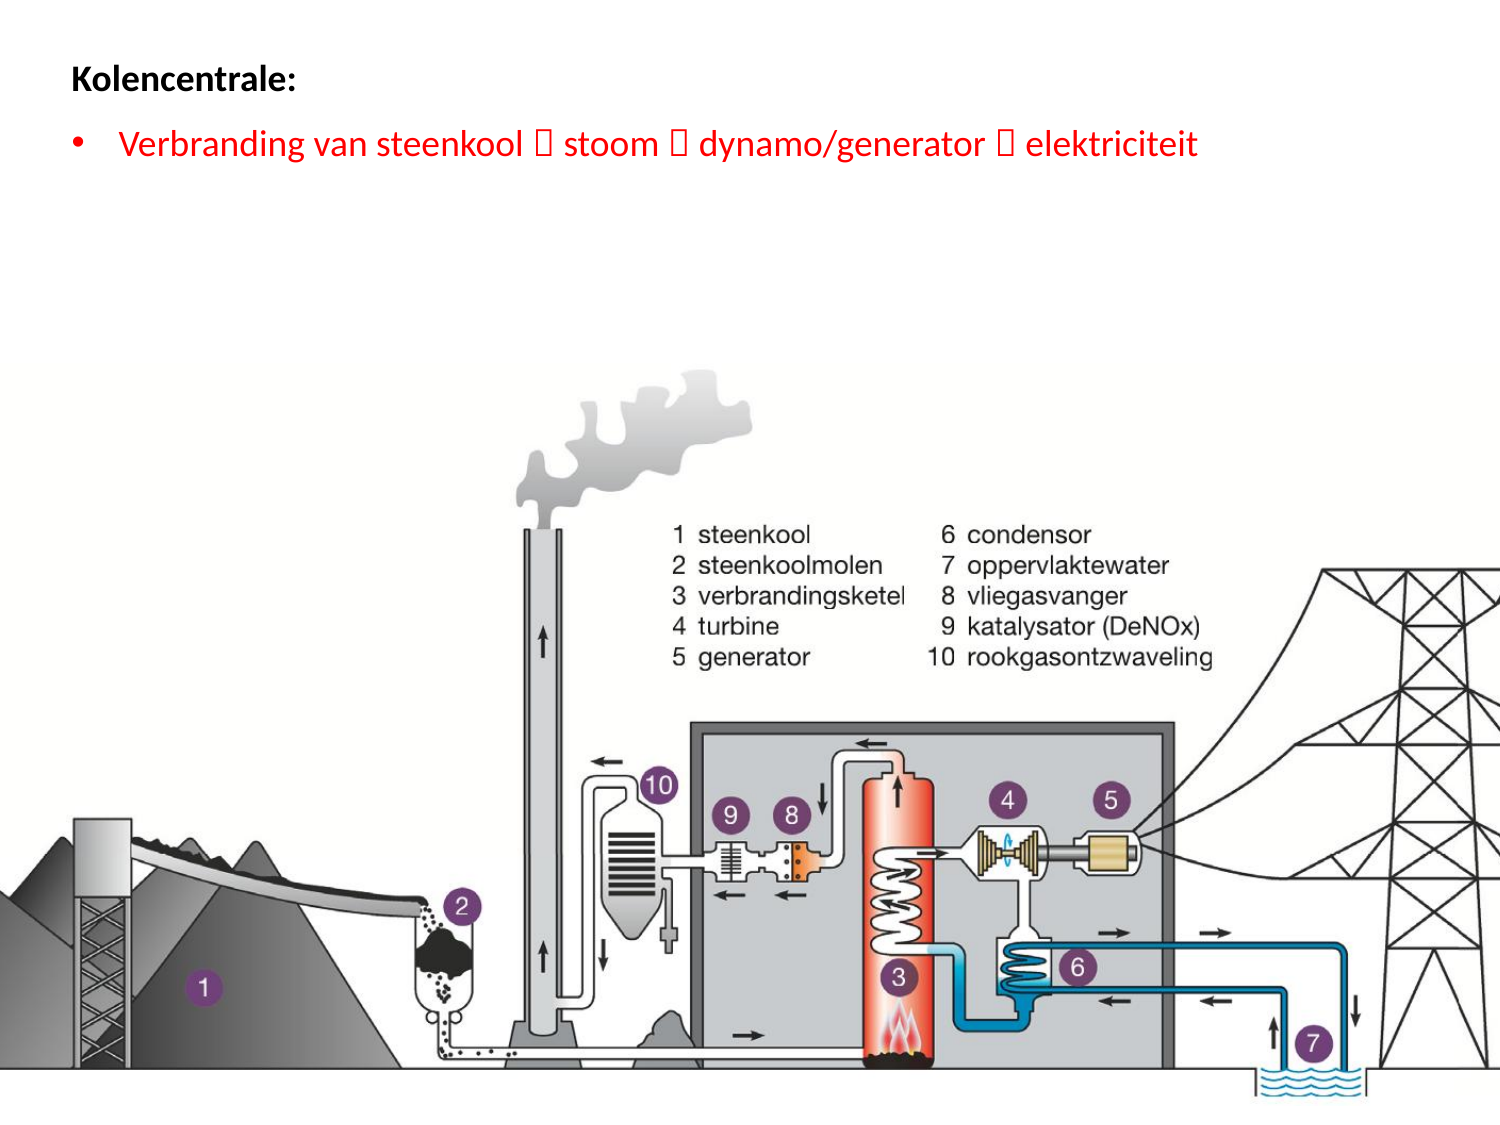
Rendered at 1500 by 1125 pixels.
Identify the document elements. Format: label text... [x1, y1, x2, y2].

text_box Kolencentrale: Verbranding van steenkool  stoom  dynamo/generator  elektriciteit [56, 46, 1489, 237]
picture [0, 322, 1500, 1106]
